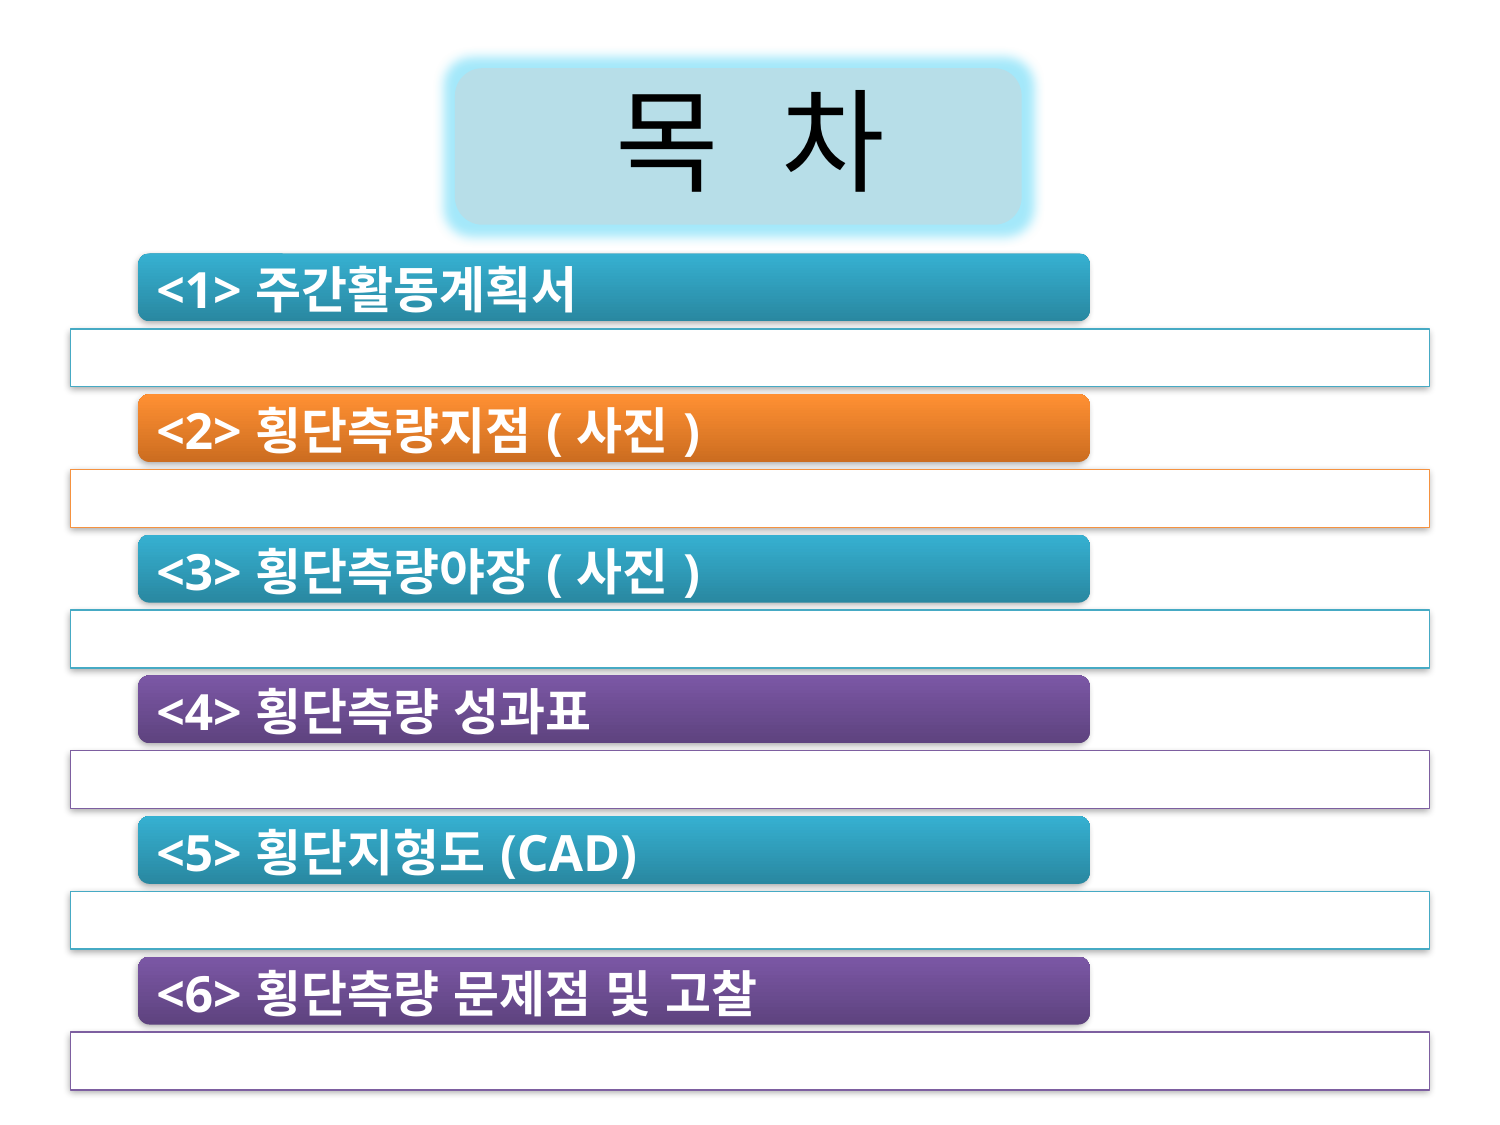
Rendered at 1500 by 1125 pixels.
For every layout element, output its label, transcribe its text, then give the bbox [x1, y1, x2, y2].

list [70, 245, 1430, 667]
title 목 차 [75, 45, 1425, 233]
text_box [70, 667, 1430, 1091]
